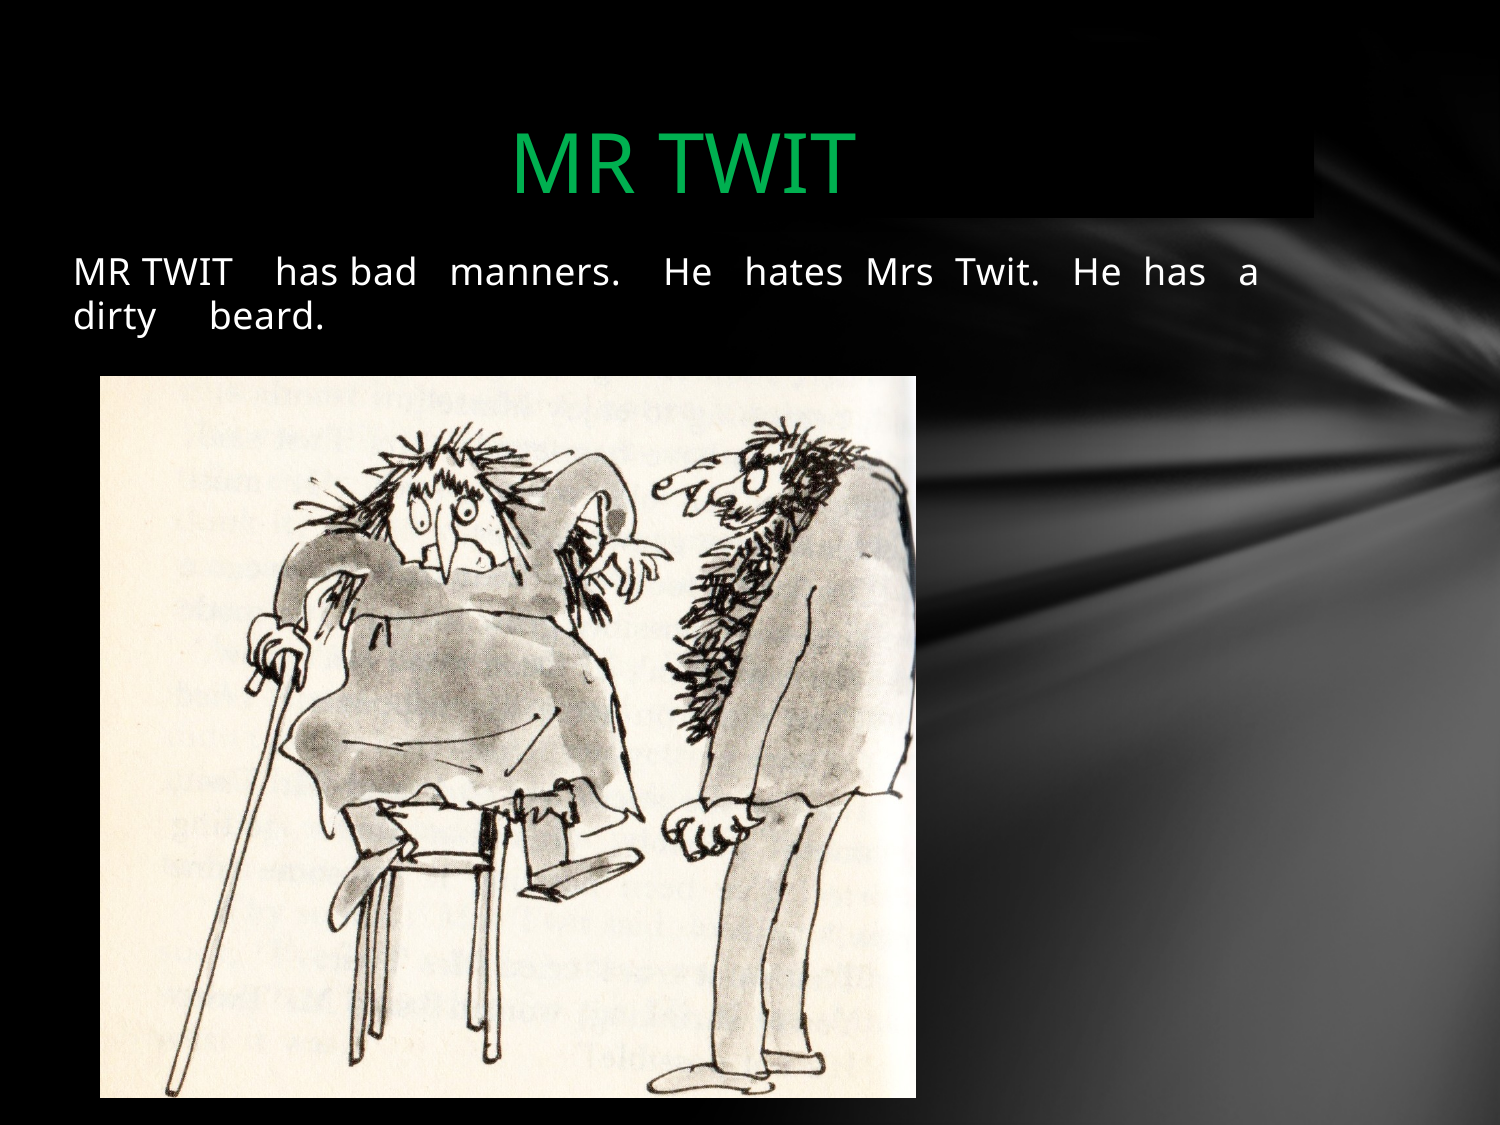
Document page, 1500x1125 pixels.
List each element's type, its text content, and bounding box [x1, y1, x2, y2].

picture [100, 376, 916, 1099]
title MR TWIT [52, 42, 1314, 218]
list MR TWIT has bad manners. He hates Mrs Twit. He has a dirty beard. [57, 239, 1318, 1015]
